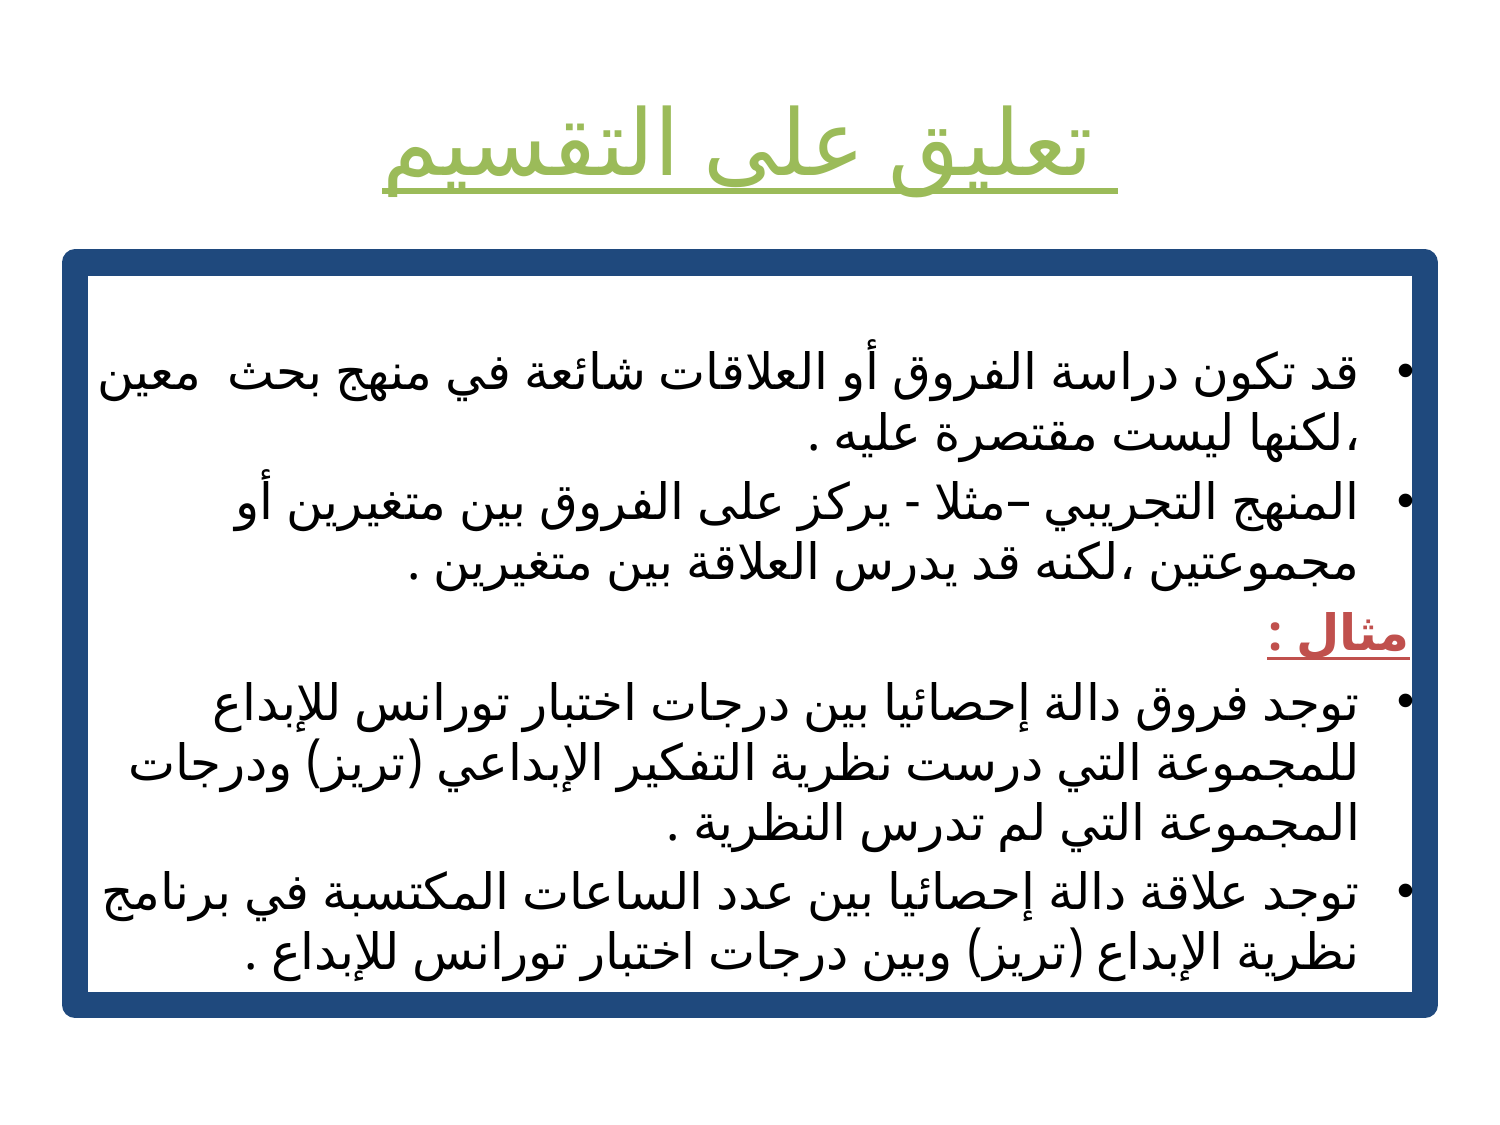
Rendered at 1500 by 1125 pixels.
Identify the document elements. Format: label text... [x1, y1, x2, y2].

list قد تكون دراسة الفروق أو العلاقات شائعة في منهج بحث معين ،لكنها ليست مقتصرة عليه . المنهج التجريبي –مثلا - يركز على الفروق بين متغيرين أو مجموعتين ،لكنه قد يدرس العلاقة بين متغيرين . مثال : توجد فروق دالة إحصائيا بين درجات اختبار تورانس للإبداع للمجموعة التي درست نظرية التفكير الإبداعي (تريز) ودرجات المجموعة التي لم تدرس النظرية . توجد علاقة دالة إحصائيا بين عدد الساعات المكتسبة في برنامج نظرية الإبداع (تريز) وبين درجات اختبار تورانس للإبداع . [75, 262, 1425, 1005]
title تعليق على التقسيم [75, 45, 1425, 233]
